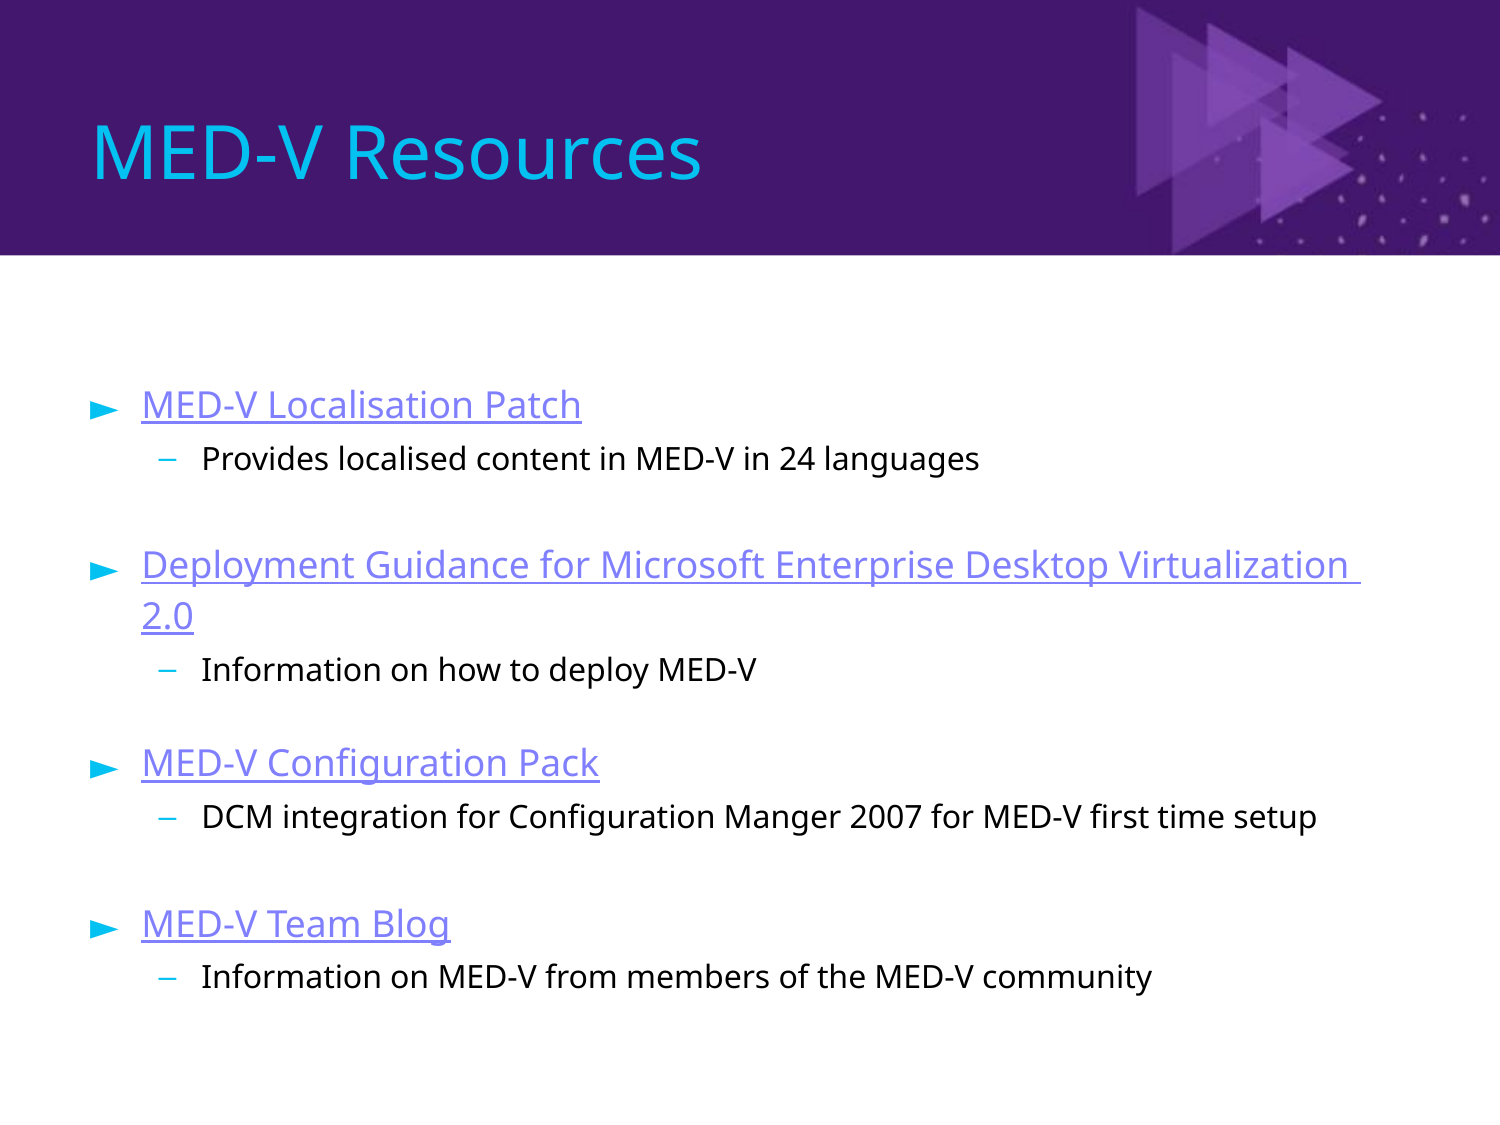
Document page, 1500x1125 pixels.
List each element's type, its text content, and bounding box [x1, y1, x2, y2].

title MED-V Resources [75, 56, 1425, 244]
picture [0, 0, 1500, 255]
list MED-V Localisation Patch Provides localised content in MED-V in 24 languages Deployment Guidance for Microsoft Enterprise Desktop Virtualization 2.0 Information on how to deploy MED-V MED-V Configuration Pack DCM integration for Configuration Manger 2007 for MED-V first time setup MED-V Team Blog Information on MED-V from members of the MED-V community [75, 373, 1425, 1005]
